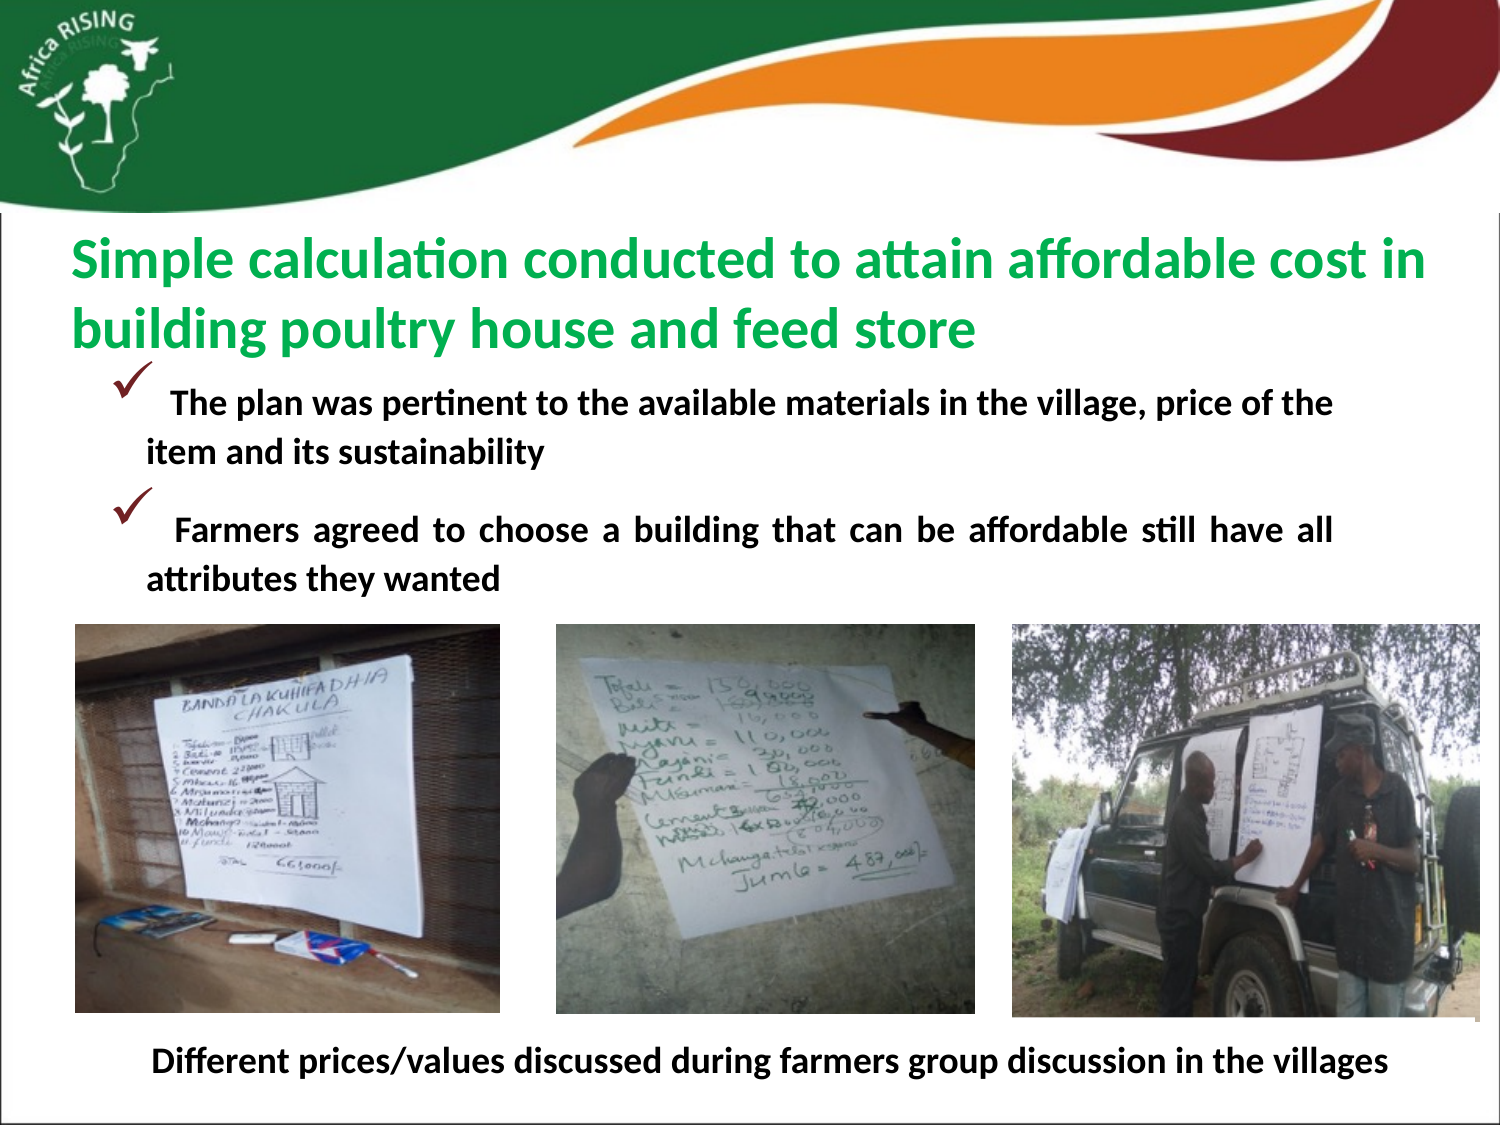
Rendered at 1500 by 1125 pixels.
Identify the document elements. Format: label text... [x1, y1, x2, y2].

picture [0, 0, 1500, 1125]
list The plan was pertinent to the available materials in the village, price of the item and its sustainability Farmers agreed to choose a building that can be affordable still have all attributes they wanted [75, 350, 1350, 1015]
list Simple calculation conducted to attain affordable cost in building poultry house and feed store [37, 212, 1488, 350]
text_box Different prices/values discussed during farmers group discussion in the villages [73, 1015, 1477, 1102]
